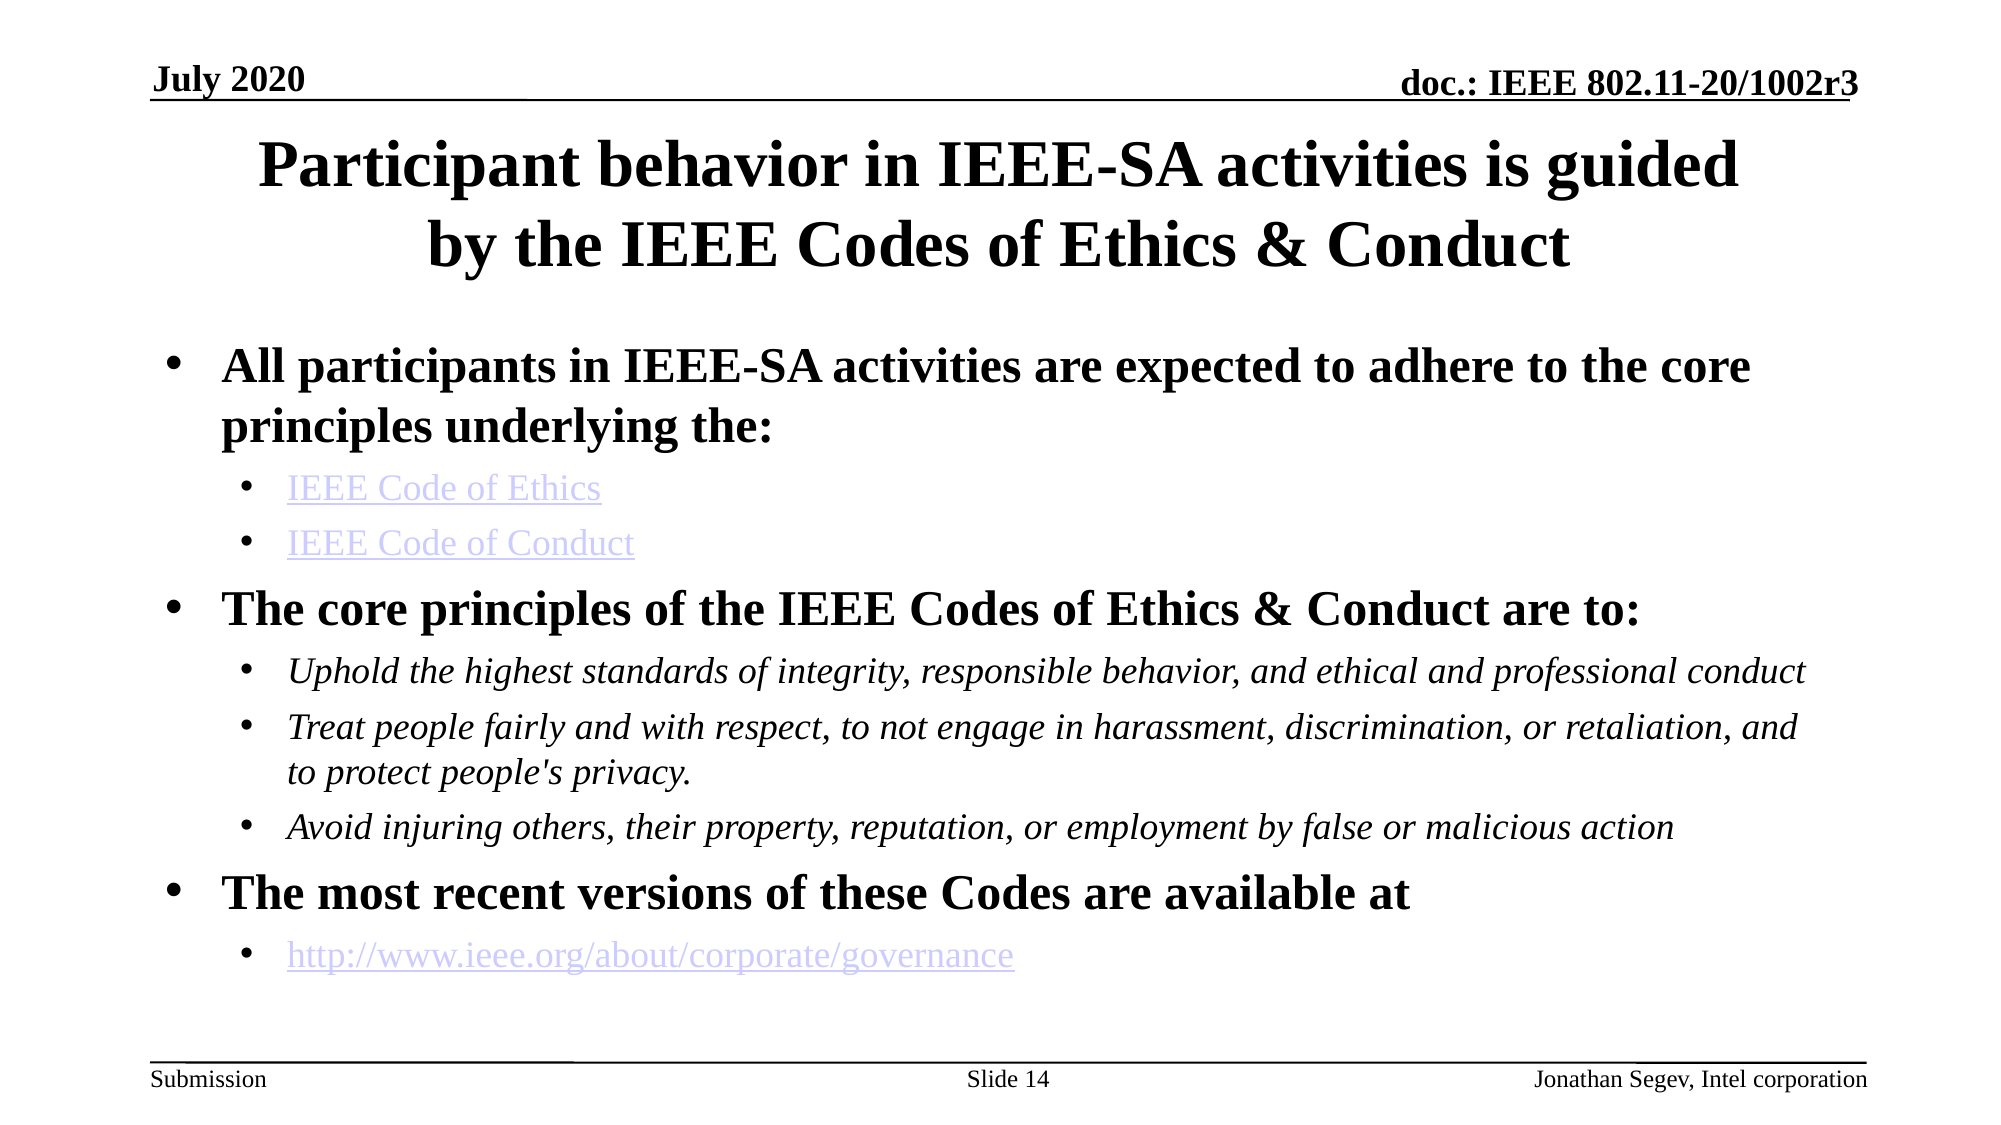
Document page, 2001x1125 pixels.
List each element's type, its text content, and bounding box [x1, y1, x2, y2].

list All participants in IEEE-SA activities are expected to adhere to the core principles underlying the: IEEE Code of Ethics IEEE Code of Conduct The core principles of the IEEE Codes of Ethics & Conduct are to: Uphold the highest standards of integrity, responsible behavior, and ethical and professional conduct Treat people fairly and with respect, to not engage in harassment, discrimination, or retaliation, and to protect people's privacy. Avoid injuring others, their property, reputation, or employment by false or malicious action The most recent versions of these Codes are available at http://www.ieee.org/about/corporate/governance [149, 324, 1850, 1000]
title Participant behavior in IEEE-SA activities is guided by the IEEE Codes of Ethics & Conduct [149, 112, 1850, 288]
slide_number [152, 54, 563, 100]
footer Jonathan Segev, Intel corporation [1171, 1061, 1869, 1093]
slide_number Slide 14 [950, 1061, 1067, 1123]
